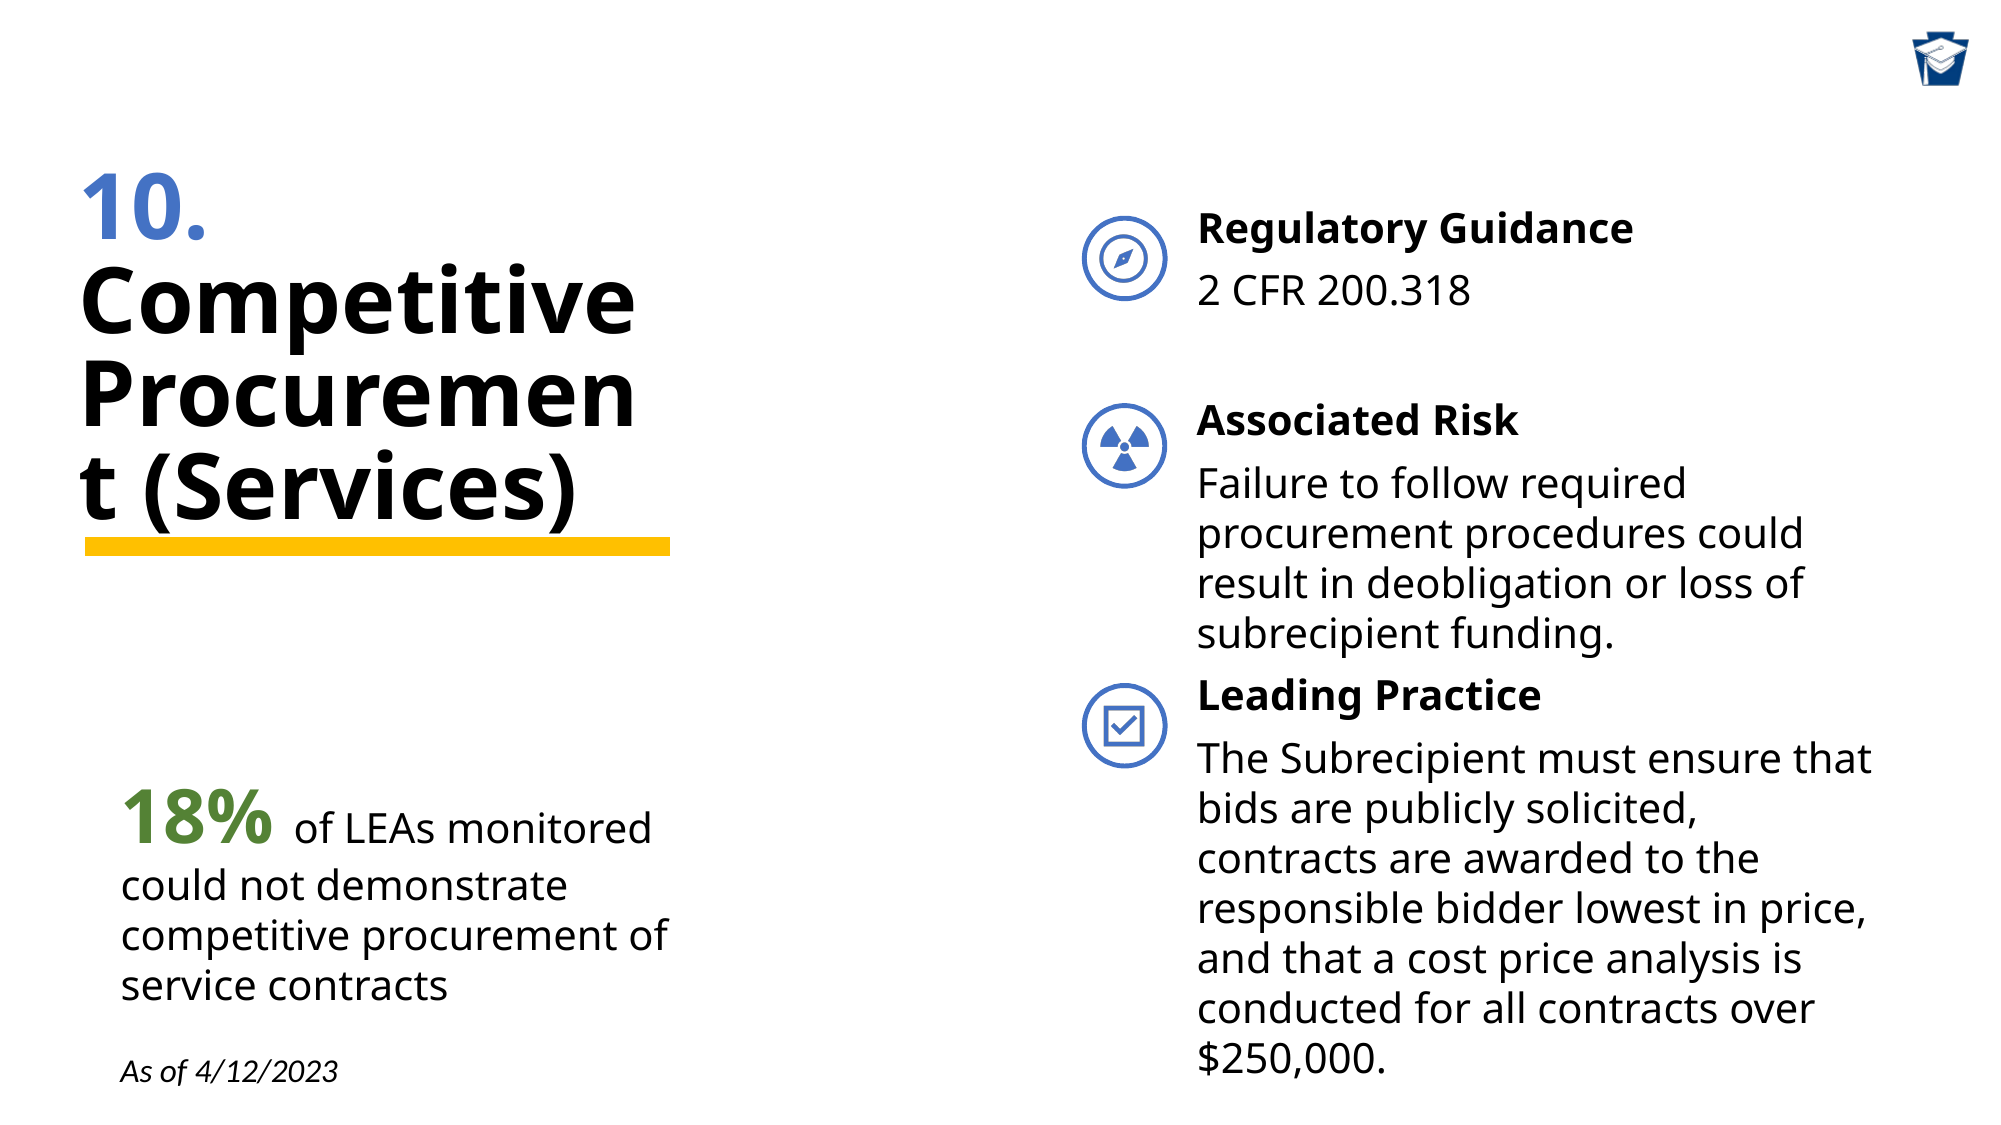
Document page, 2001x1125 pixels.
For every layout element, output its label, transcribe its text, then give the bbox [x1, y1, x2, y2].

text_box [1081, 661, 1895, 1043]
title 10. Competitive Procurement (Services) [64, 157, 691, 547]
text_box As of 4/12/2023 [105, 1042, 405, 1097]
text_box 18% of LEAs monitored could not demonstrate competitive procurement of service contracts [105, 761, 754, 1017]
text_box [1081, 386, 1892, 617]
picture [1904, 21, 1977, 93]
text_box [1081, 194, 1895, 323]
